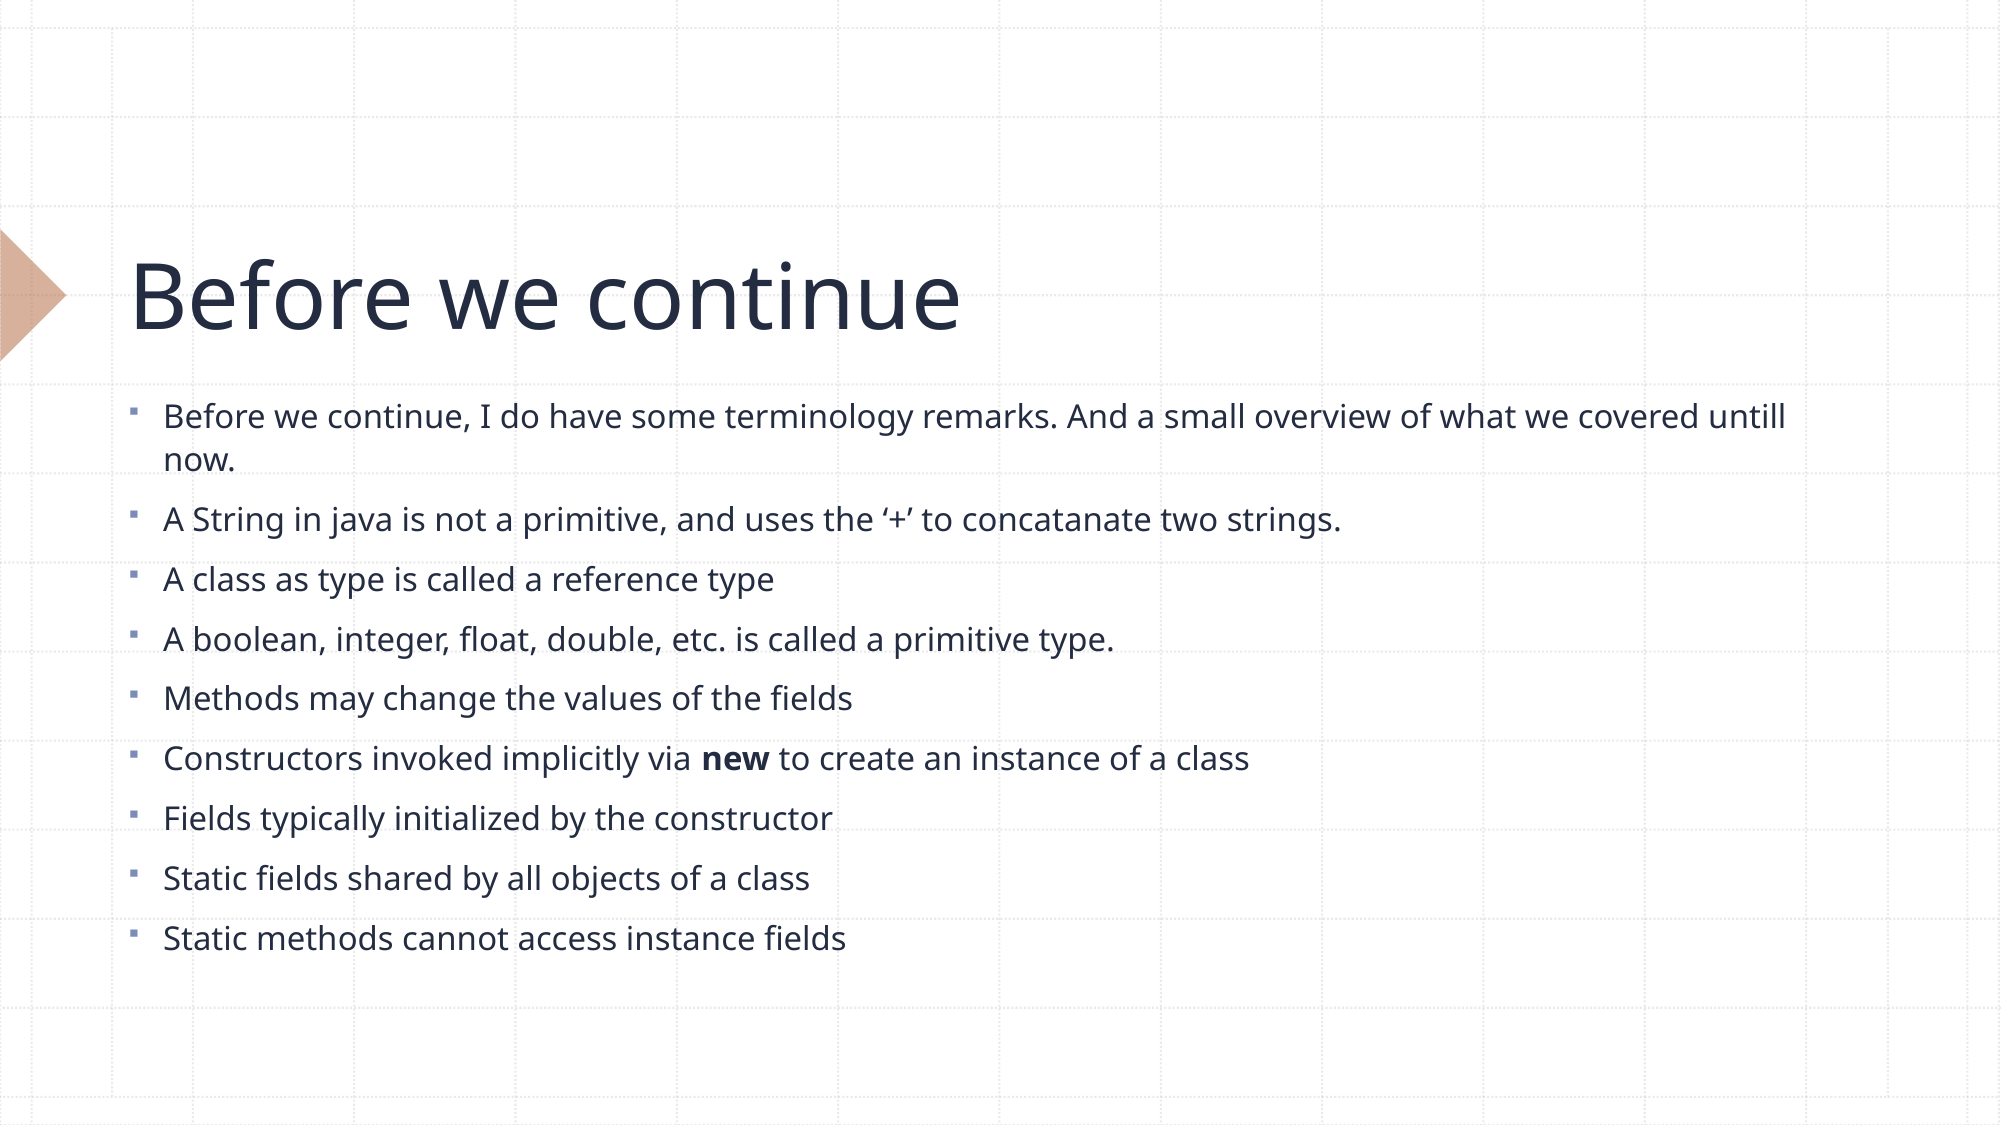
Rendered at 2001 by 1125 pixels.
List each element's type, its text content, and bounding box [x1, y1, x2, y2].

title Before we continue [113, 119, 1808, 356]
list Before we continue, I do have some terminology remarks. And a small overview of what we covered untill now. A String in java is not a primitive, and uses the ‘+’ to concatanate two strings. A class as type is called a reference type A boolean, integer, float, double, etc. is called a primitive type. Methods may change the values of the fields Constructors invoked implicitly via new to create an instance of a class Fields typically initialized by the constructor Static fields shared by all objects of a class Static methods cannot access instance fields [113, 383, 1808, 969]
